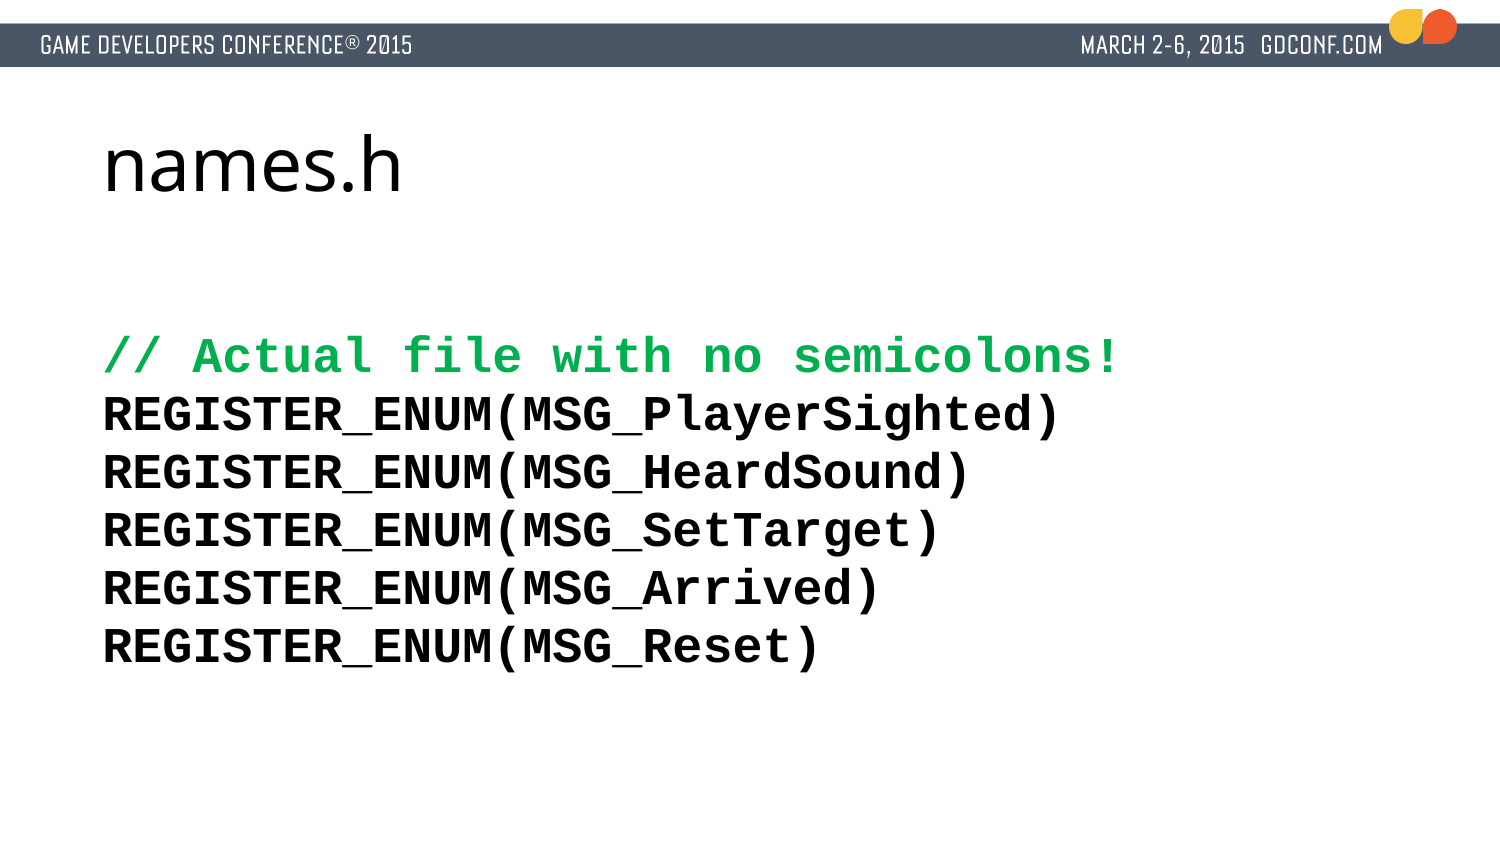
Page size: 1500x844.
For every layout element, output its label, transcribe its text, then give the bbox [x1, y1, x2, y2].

title names.h [87, 109, 1413, 238]
list // Actual file with no semicolons! REGISTER_ENUM(MSG_PlayerSighted) REGISTER_ENUM(MSG_HeardSound) REGISTER_ENUM(MSG_SetTarget) REGISTER_ENUM(MSG_Arrived) REGISTER_ENUM(MSG_Reset) [87, 246, 1413, 697]
picture [0, 9, 1500, 67]
